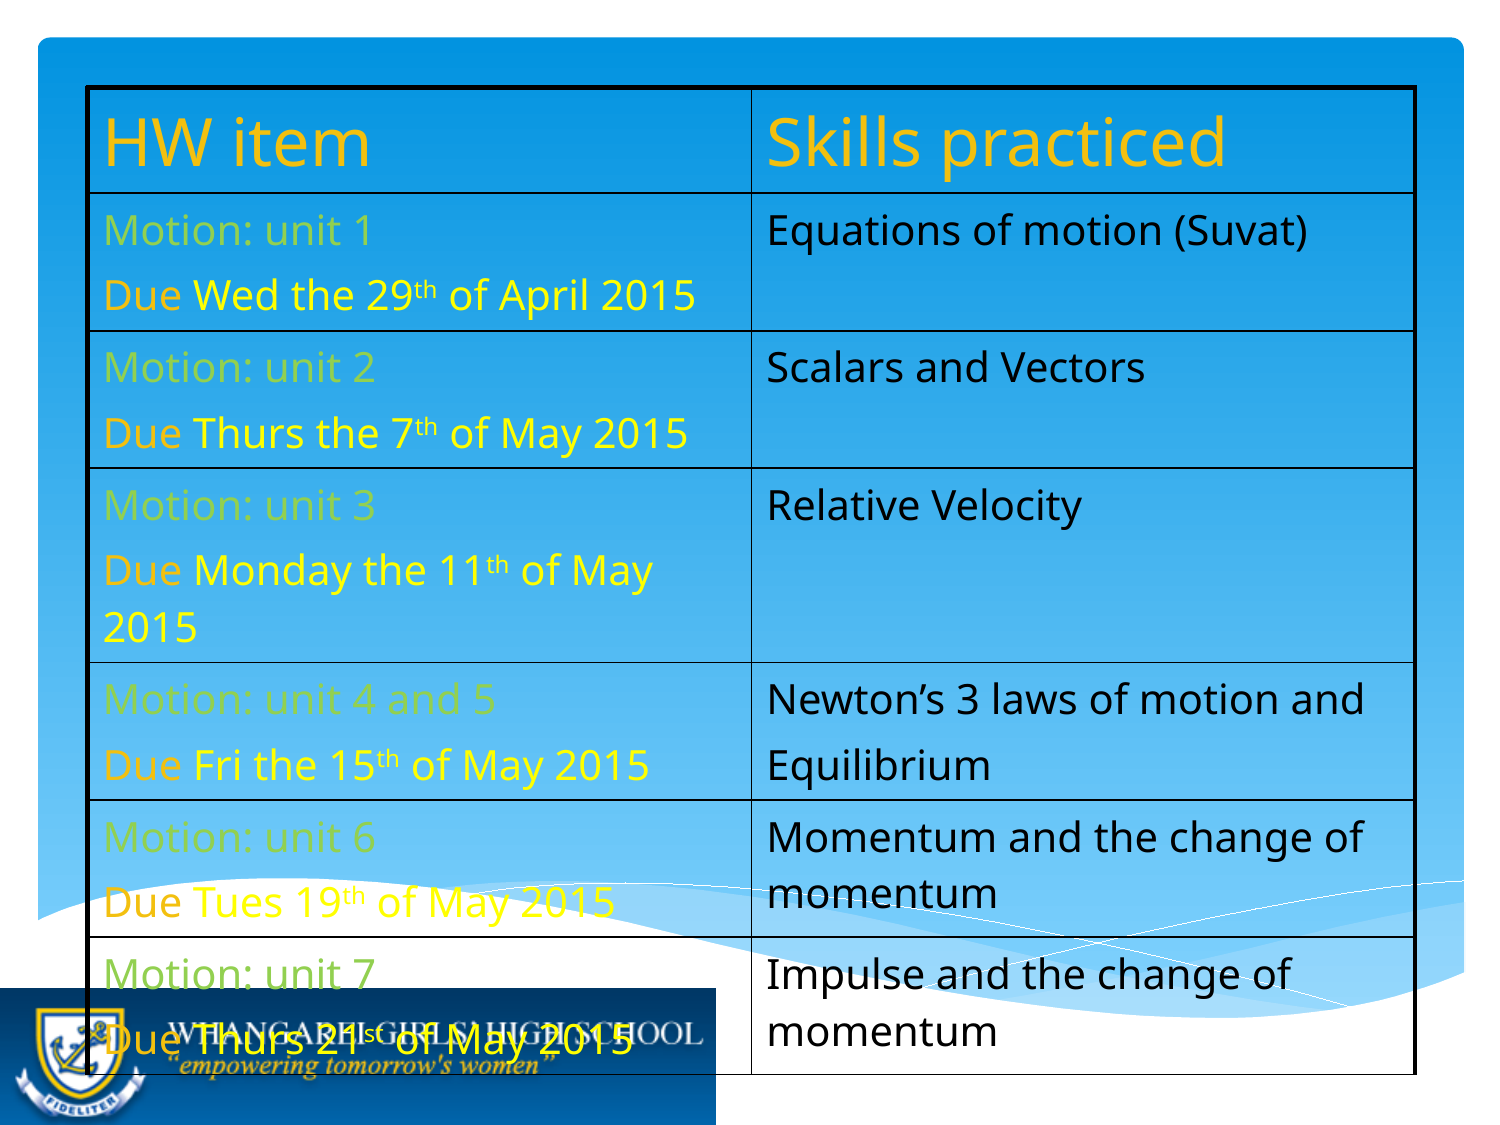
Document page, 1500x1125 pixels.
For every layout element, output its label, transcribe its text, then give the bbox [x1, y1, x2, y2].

table_cell Motion: unit 2 Due Thurs the 7th of May 2015 [90, 332, 751, 467]
table_cell Impulse and the change of momentum [752, 938, 1413, 1074]
table_cell Motion: unit 4 and 5 Due Fri the 15th of May 2015 [90, 663, 751, 799]
table_cell Motion: unit 7 Due Thurs 21st of May 2015 [90, 938, 751, 1074]
table_cell Scalars and Vectors [752, 332, 1413, 467]
table_cell Equations of motion (Suvat) [752, 194, 1413, 330]
table_cell Newton’s 3 laws of motion and Equilibrium [752, 663, 1413, 799]
table_cell Motion: unit 1 Due Wed the 29th of April 2015 [90, 194, 751, 330]
table_cell Motion: unit 6 Due Tues 19th of May 2015 [90, 801, 751, 936]
table_header HW item [90, 90, 751, 192]
picture [0, 987, 716, 1125]
table_header Skills practiced [752, 90, 1413, 192]
table_cell Relative Velocity [752, 469, 1413, 662]
table_cell Motion: unit 3 Due Monday the 11th of May 2015 [90, 469, 751, 662]
table_cell Momentum and the change of momentum [752, 801, 1413, 936]
